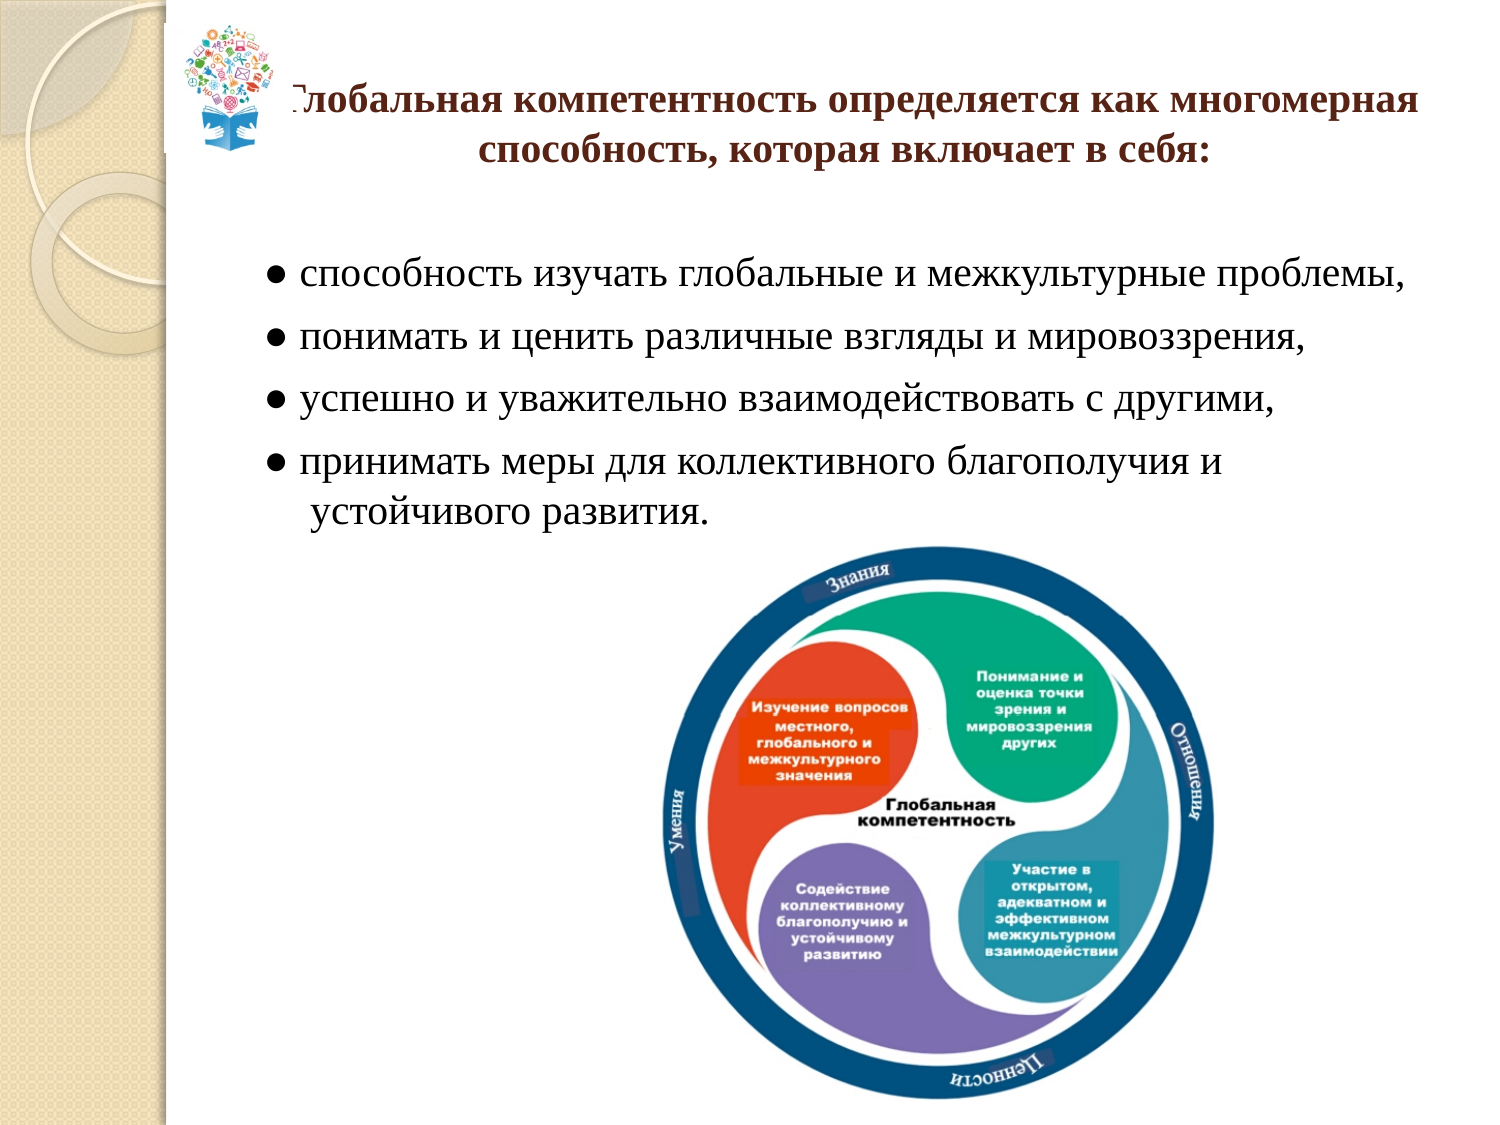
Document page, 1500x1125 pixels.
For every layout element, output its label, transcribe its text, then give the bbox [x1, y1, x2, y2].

picture [456, 538, 1406, 1107]
picture [163, 23, 294, 153]
title Глобальная компетентность определяется как многомерная способность, которая включает в себя: [235, 45, 1466, 233]
list ● способность изучать глобальные и межкультурные проблемы, ● понимать и ценить различные взгляды и мировоззрения, ● успешно и уважительно взаимодействовать с другими, ● принимать меры для коллективного благополучия и устойчивого развития. [235, 237, 1466, 1025]
